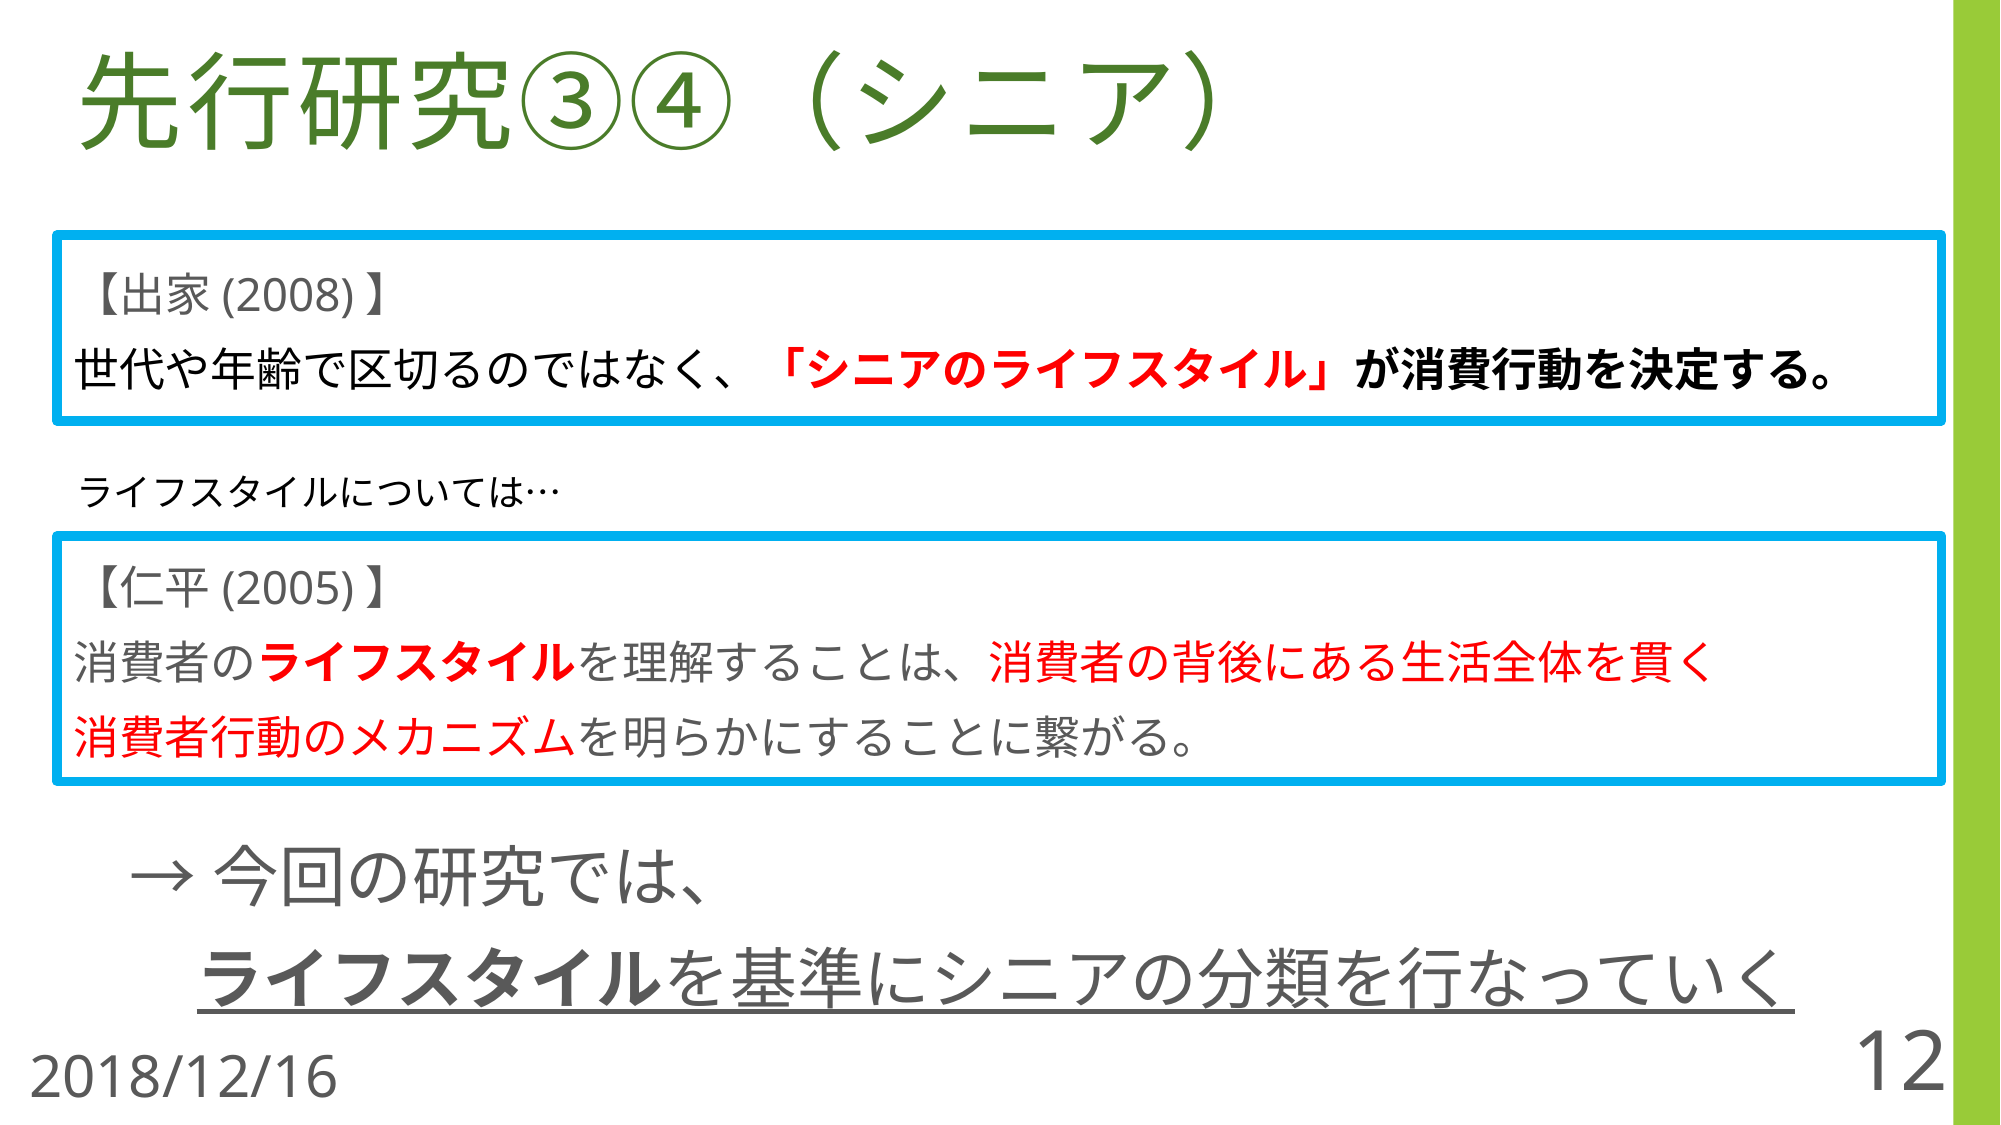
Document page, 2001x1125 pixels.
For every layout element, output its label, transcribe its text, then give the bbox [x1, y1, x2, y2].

text_box ライフスタイルについては… [61, 461, 776, 522]
text_box →今回の研究では、 ライフスタイルを基準にシニアの分類を行なっていく [114, 819, 1815, 1036]
text_box [56, 535, 1942, 782]
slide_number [14, 1045, 397, 1103]
text_box 先行研究③④（シニア） [61, 42, 1732, 288]
slide_number 12 [1500, 1035, 1963, 1093]
list 【出家(2008)】 世代や年齢で区切るのではなく、「シニアのライフスタイル」が消費行動を決定する。 【仁平(2005)】 消費者のライフスタイルを理解することは、消費者の背後にある生活全体を貫く 消費者行動のメカニズムを明らかにすることに繋がる。 [58, 422, 1942, 535]
text_box [56, 234, 1942, 422]
